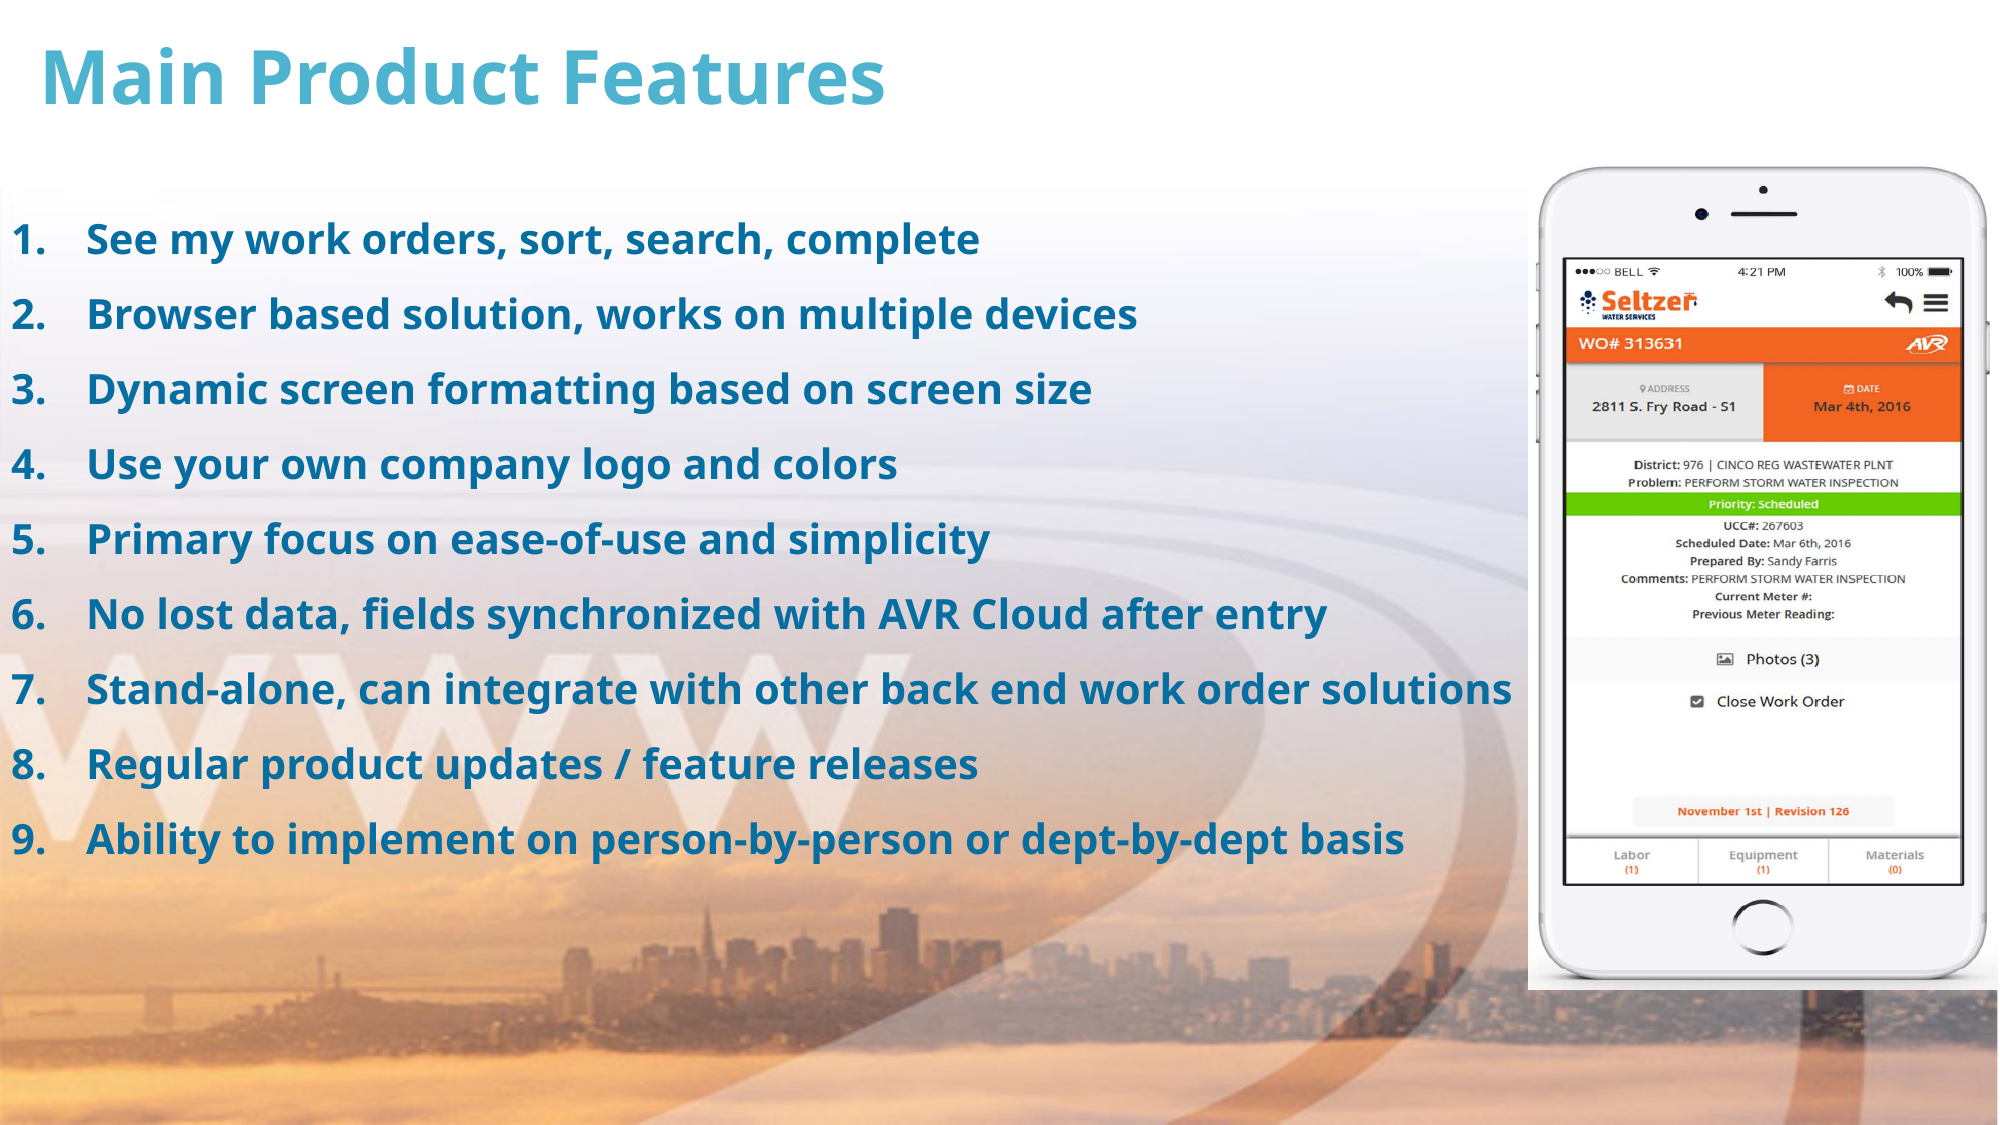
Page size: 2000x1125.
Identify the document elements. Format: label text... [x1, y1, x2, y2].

picture [0, 162, 1998, 1125]
title Main Product Features [24, 0, 1525, 128]
